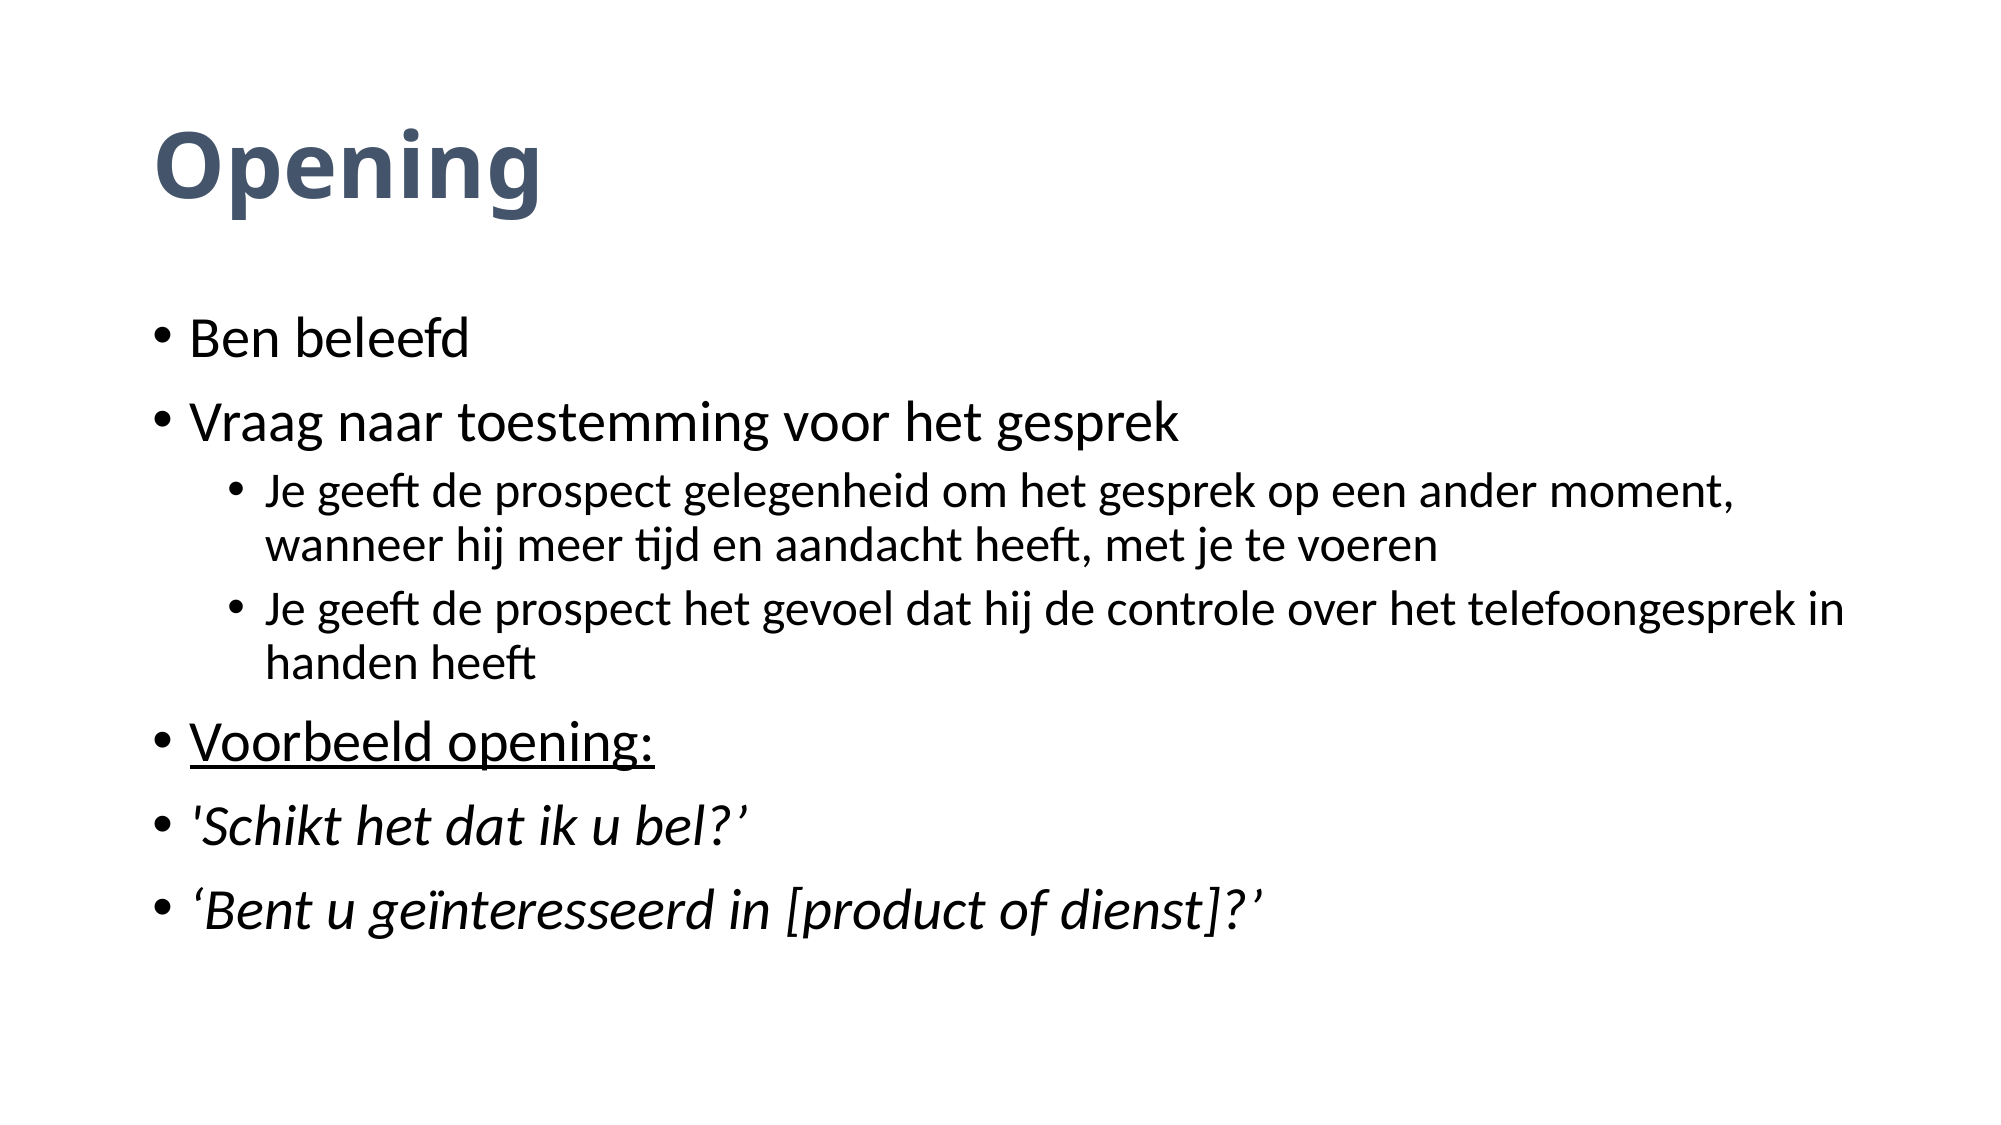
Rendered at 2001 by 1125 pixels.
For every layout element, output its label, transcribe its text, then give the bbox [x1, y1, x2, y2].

title Opening [137, 59, 1863, 278]
list Ben beleefd Vraag naar toestemming voor het gesprek Je geeft de prospect gelegenheid om het gesprek op een ander moment, wanneer hij meer tijd en aandacht heeft, met je te voeren Je geeft de prospect het gevoel dat hij de controle over het telefoongesprek in handen heeft Voorbeeld opening: 'Schikt het dat ik u bel?’ ‘Bent u geïnteresseerd in [product of dienst]?’ [137, 299, 1863, 1014]
